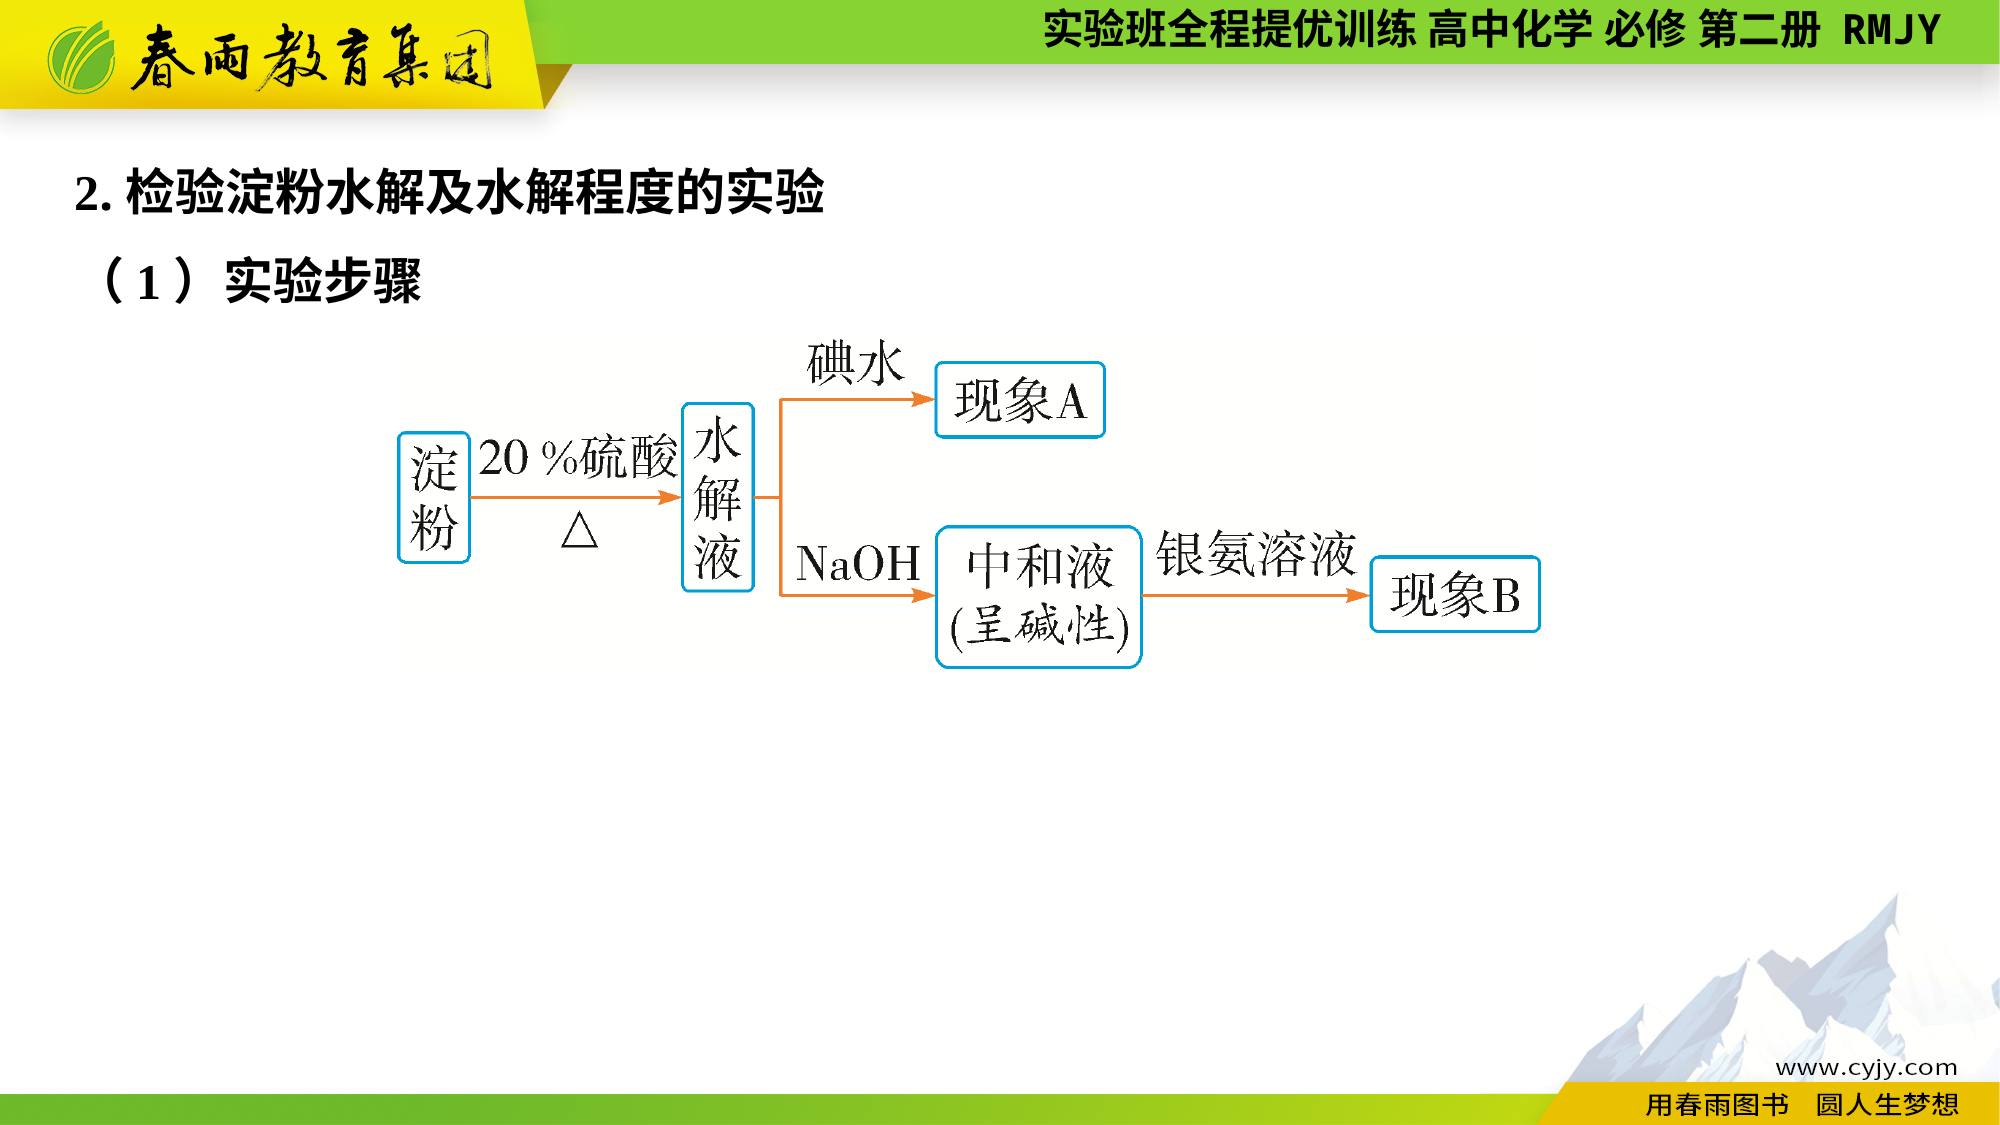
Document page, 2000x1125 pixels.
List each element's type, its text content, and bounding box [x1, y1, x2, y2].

picture [0, 0, 2000, 1125]
list 2.检验淀粉水解及水解程度的实验 （1）实验步骤 [59, 122, 1944, 320]
